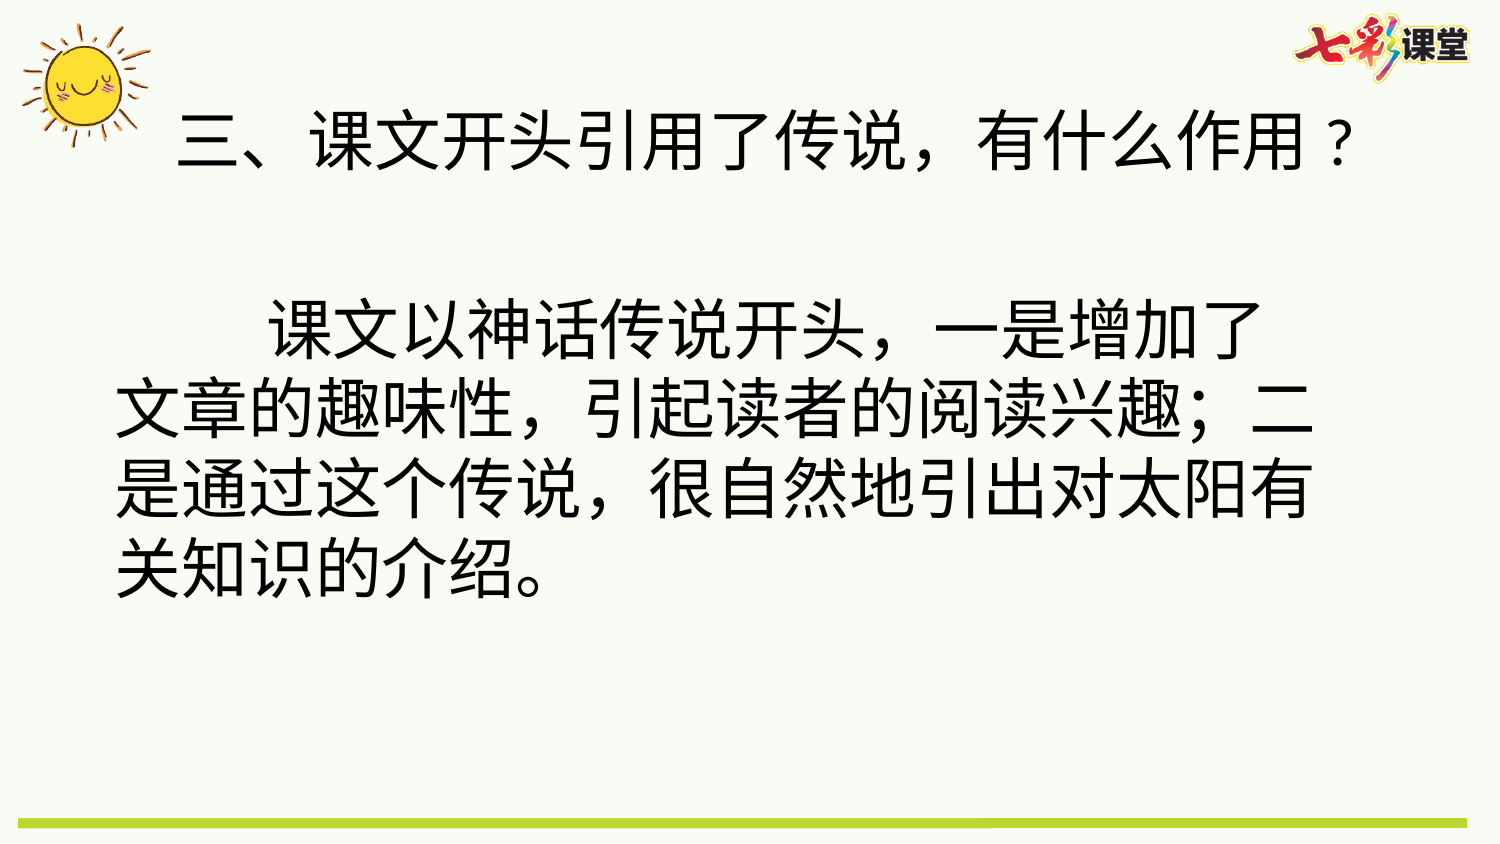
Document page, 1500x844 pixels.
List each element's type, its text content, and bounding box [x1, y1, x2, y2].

picture [1291, 9, 1472, 87]
text_box 三、课文开头引用了传说，有什么作用? [159, 91, 1376, 186]
picture [18, 771, 1467, 844]
picture [0, 0, 173, 172]
text_box 课文以神话传说开头，一是增加了文章的趣味性，引起读者的阅读兴趣；二是通过这个传说，很自然地引出对太阳有关知识的介绍。 [100, 280, 1341, 615]
